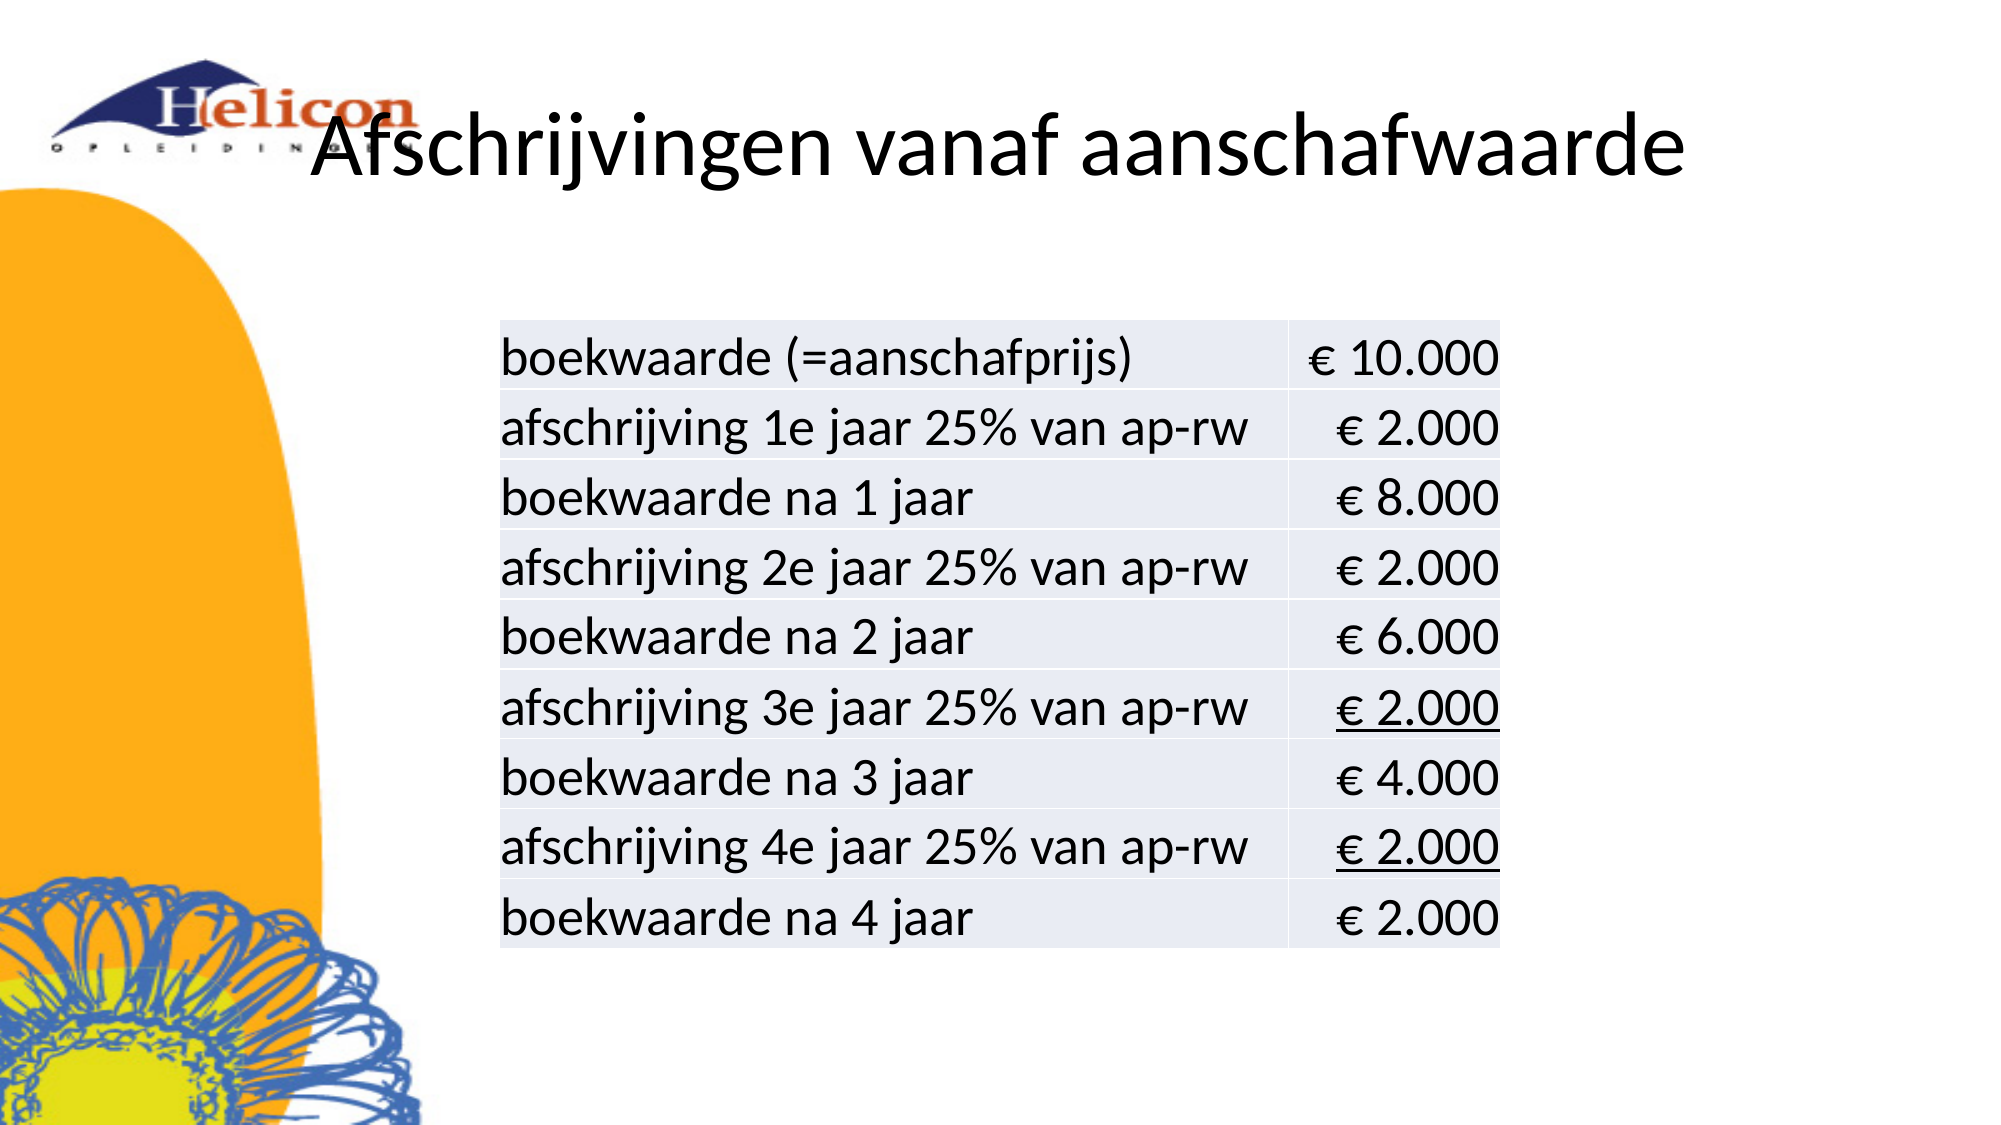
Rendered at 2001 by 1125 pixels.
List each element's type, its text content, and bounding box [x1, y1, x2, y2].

picture [0, 0, 2001, 1125]
table_cell boekwaarde na 2 jaar [500, 600, 1288, 668]
title Afschrijvingen vanaf aanschafwaarde [99, 45, 1900, 233]
table_cell boekwaarde na 3 jaar [500, 739, 1288, 808]
table_header boekwaarde (=aanschafprijs) [500, 320, 1288, 388]
table_header € 10.000 [1289, 320, 1500, 388]
table_cell € 2.000 [1289, 809, 1500, 878]
table_cell € 2.000 [1289, 530, 1500, 598]
table_cell € 4.000 [1289, 739, 1500, 808]
table_cell € 2.000 [1289, 390, 1500, 458]
table_cell € 6.000 [1289, 600, 1500, 668]
table_cell afschrijving 3e jaar 25% van ap-rw [500, 670, 1288, 738]
table_cell afschrijving 1e jaar 25% van ap-rw [500, 390, 1288, 458]
table_cell € 2.000 [1289, 879, 1500, 948]
table_cell boekwaarde na 1 jaar [500, 460, 1288, 528]
table_cell boekwaarde na 4 jaar [500, 879, 1288, 948]
table_cell afschrijving 4e jaar 25% van ap-rw [500, 809, 1288, 878]
table_cell € 2.000 [1289, 670, 1500, 738]
table_cell afschrijving 2e jaar 25% van ap-rw [500, 530, 1288, 598]
table_cell € 8.000 [1289, 460, 1500, 528]
